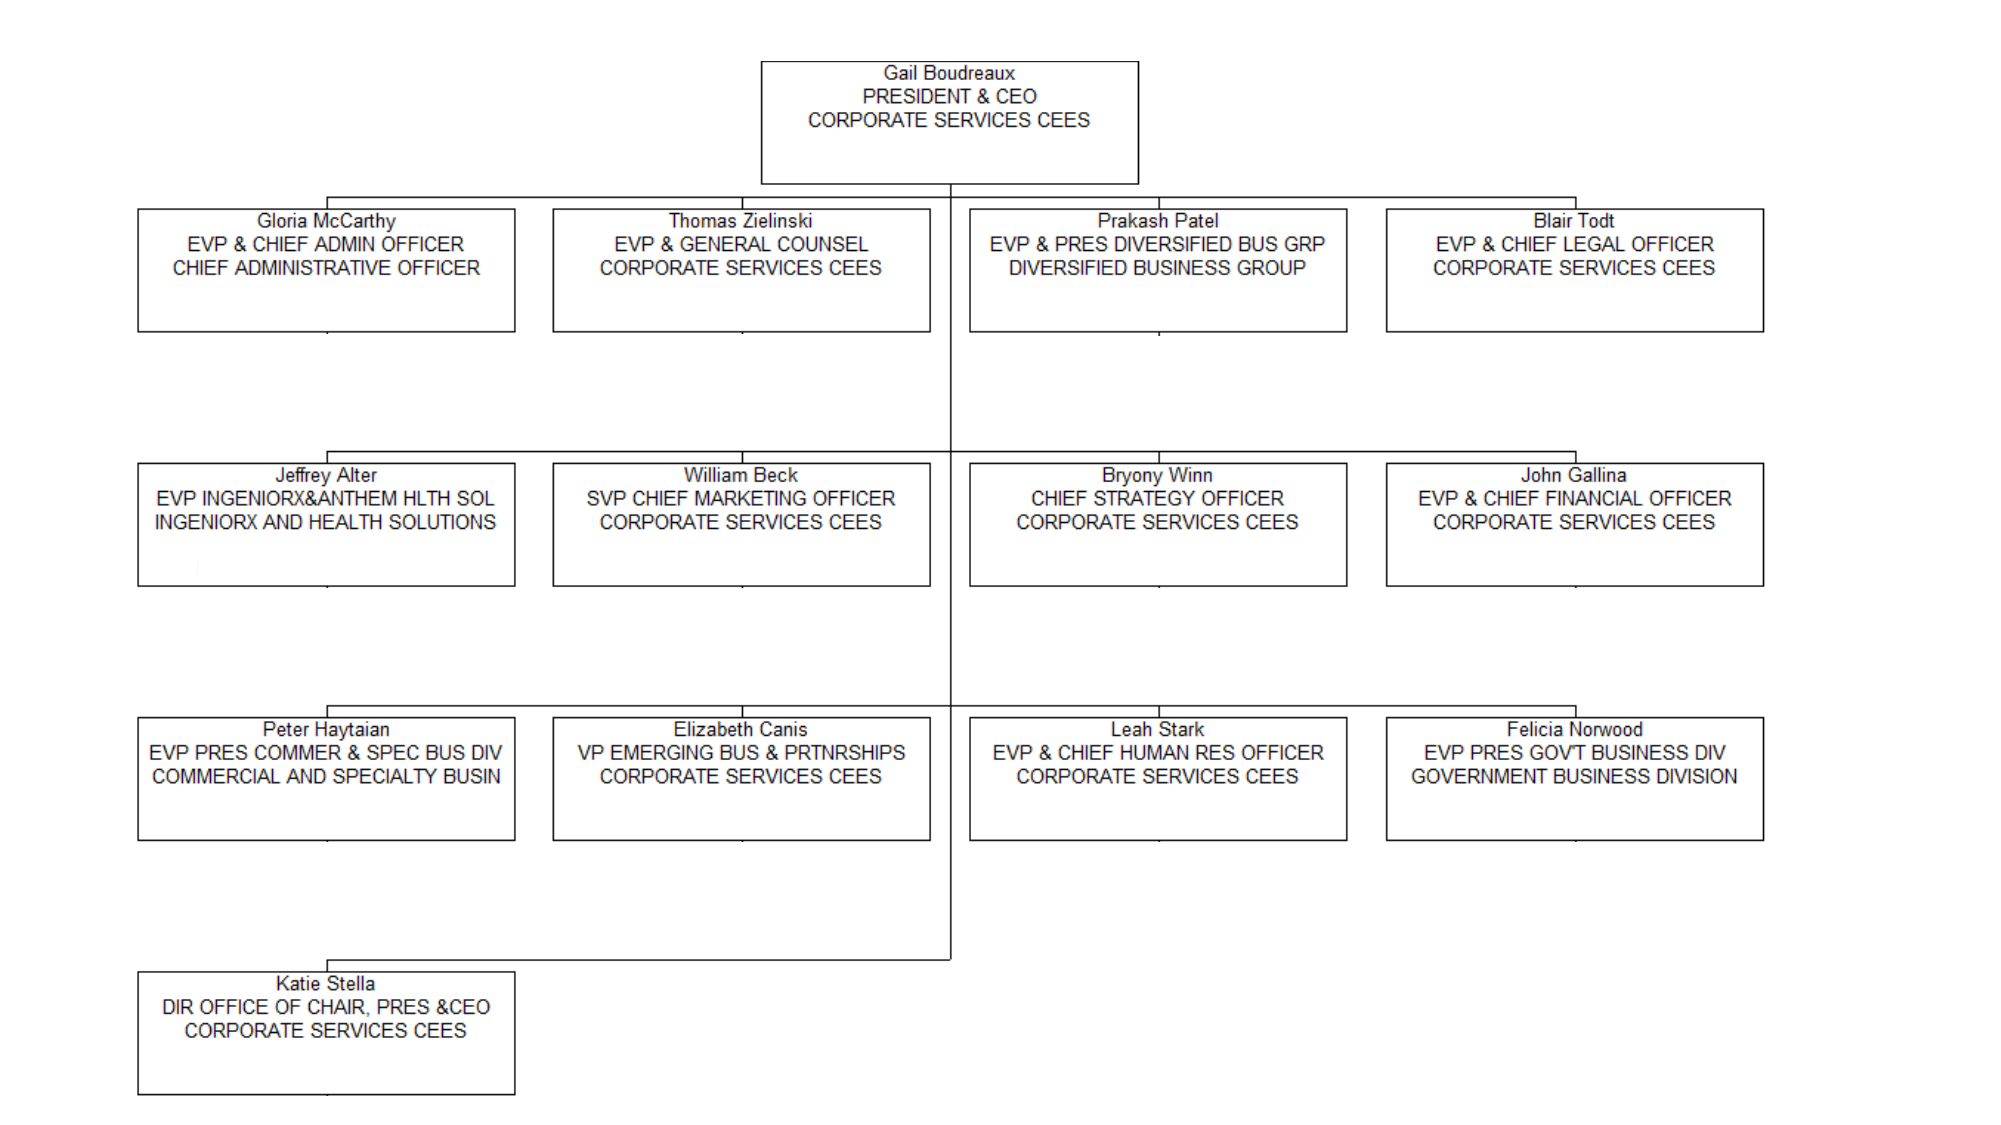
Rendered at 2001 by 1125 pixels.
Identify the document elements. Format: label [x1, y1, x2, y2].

text_box [111, 13, 1964, 1115]
